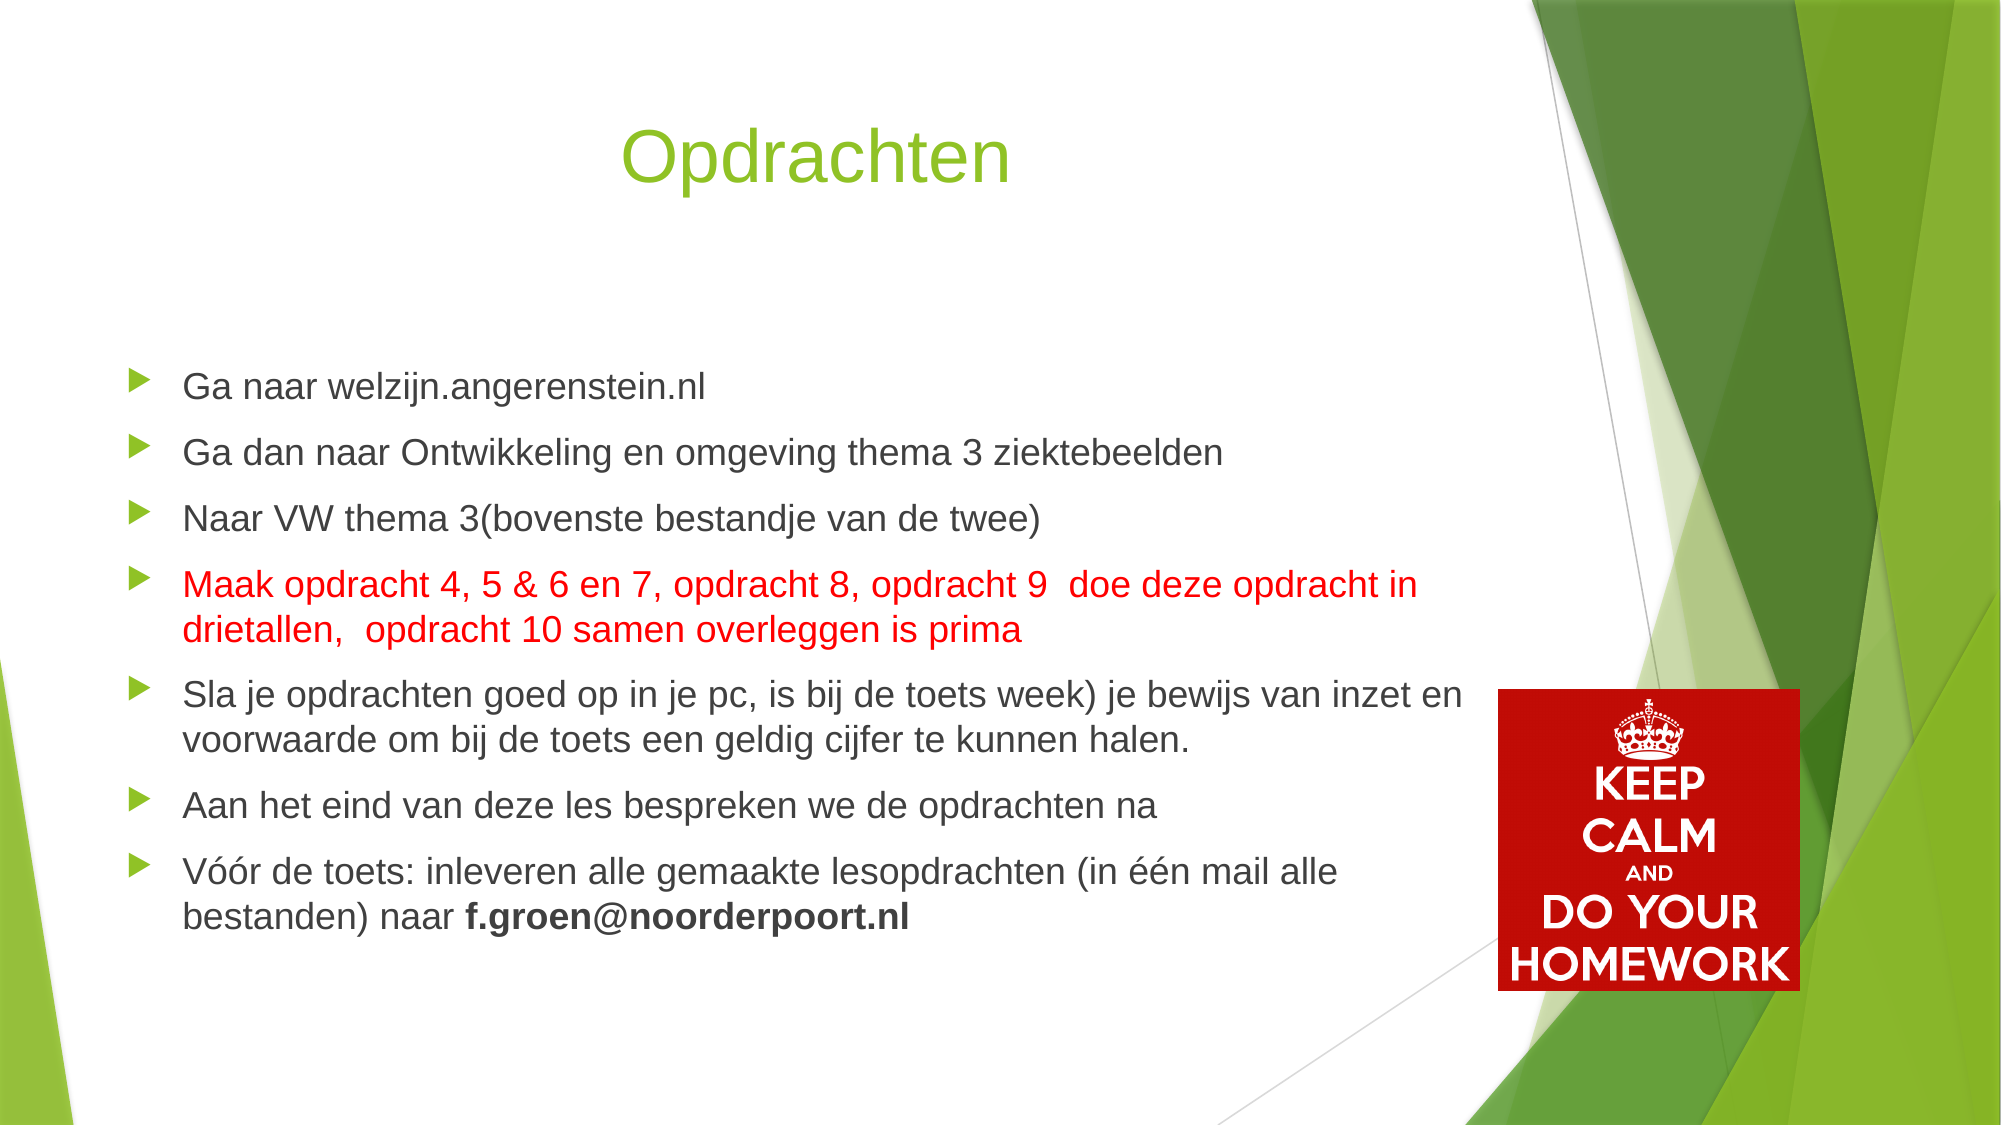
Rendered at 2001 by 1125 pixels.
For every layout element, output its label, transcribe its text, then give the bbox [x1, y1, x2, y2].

list Ga naar welzijn.angerenstein.nl Ga dan naar Ontwikkeling en omgeving thema 3 ziektebeelden Naar VW thema 3(bovenste bestandje van de twee) Maak opdracht 4, 5 & 6 en 7, opdracht 8, opdracht 9 doe deze opdracht in drietallen, opdracht 10 samen overleggen is prima Sla je opdrachten goed op in je pc, is bij de toets week) je bewijs van inzet en voorwaarde om bij de toets een geldig cijfer te kunnen halen. Aan het eind van deze les bespreken we de opdrachten na Vóór de toets: inleveren alle gemaakte lesopdrachten (in één mail alle bestanden) naar f.groen@noorderpoort.nl [111, 354, 1522, 992]
picture [1498, 689, 1801, 992]
title Opdrachten [111, 99, 1522, 317]
